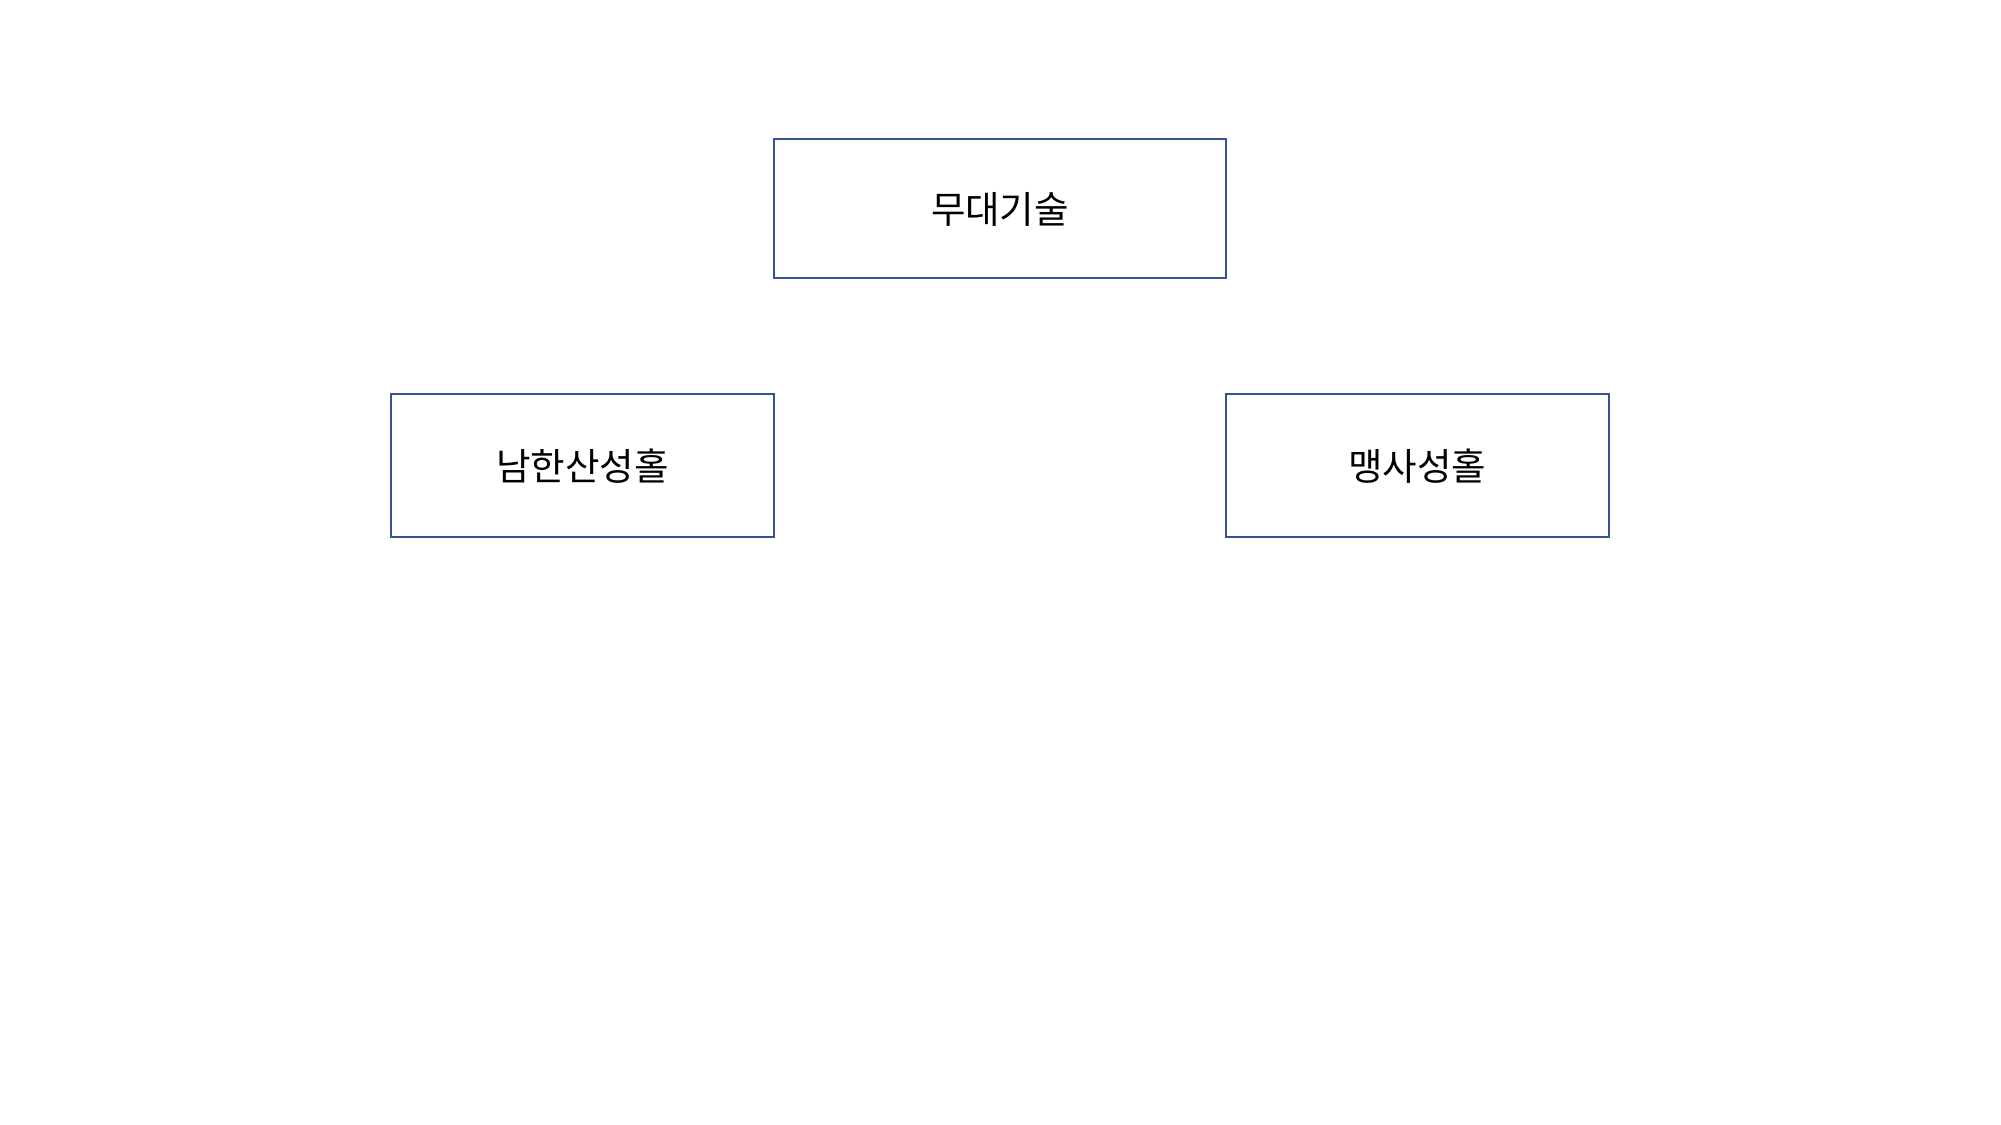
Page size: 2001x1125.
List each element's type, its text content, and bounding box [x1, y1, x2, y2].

text_box 남한산성홀 [390, 393, 775, 538]
text_box 무대기술 [773, 138, 1227, 279]
text_box 맹사성홀 [1225, 393, 1610, 538]
